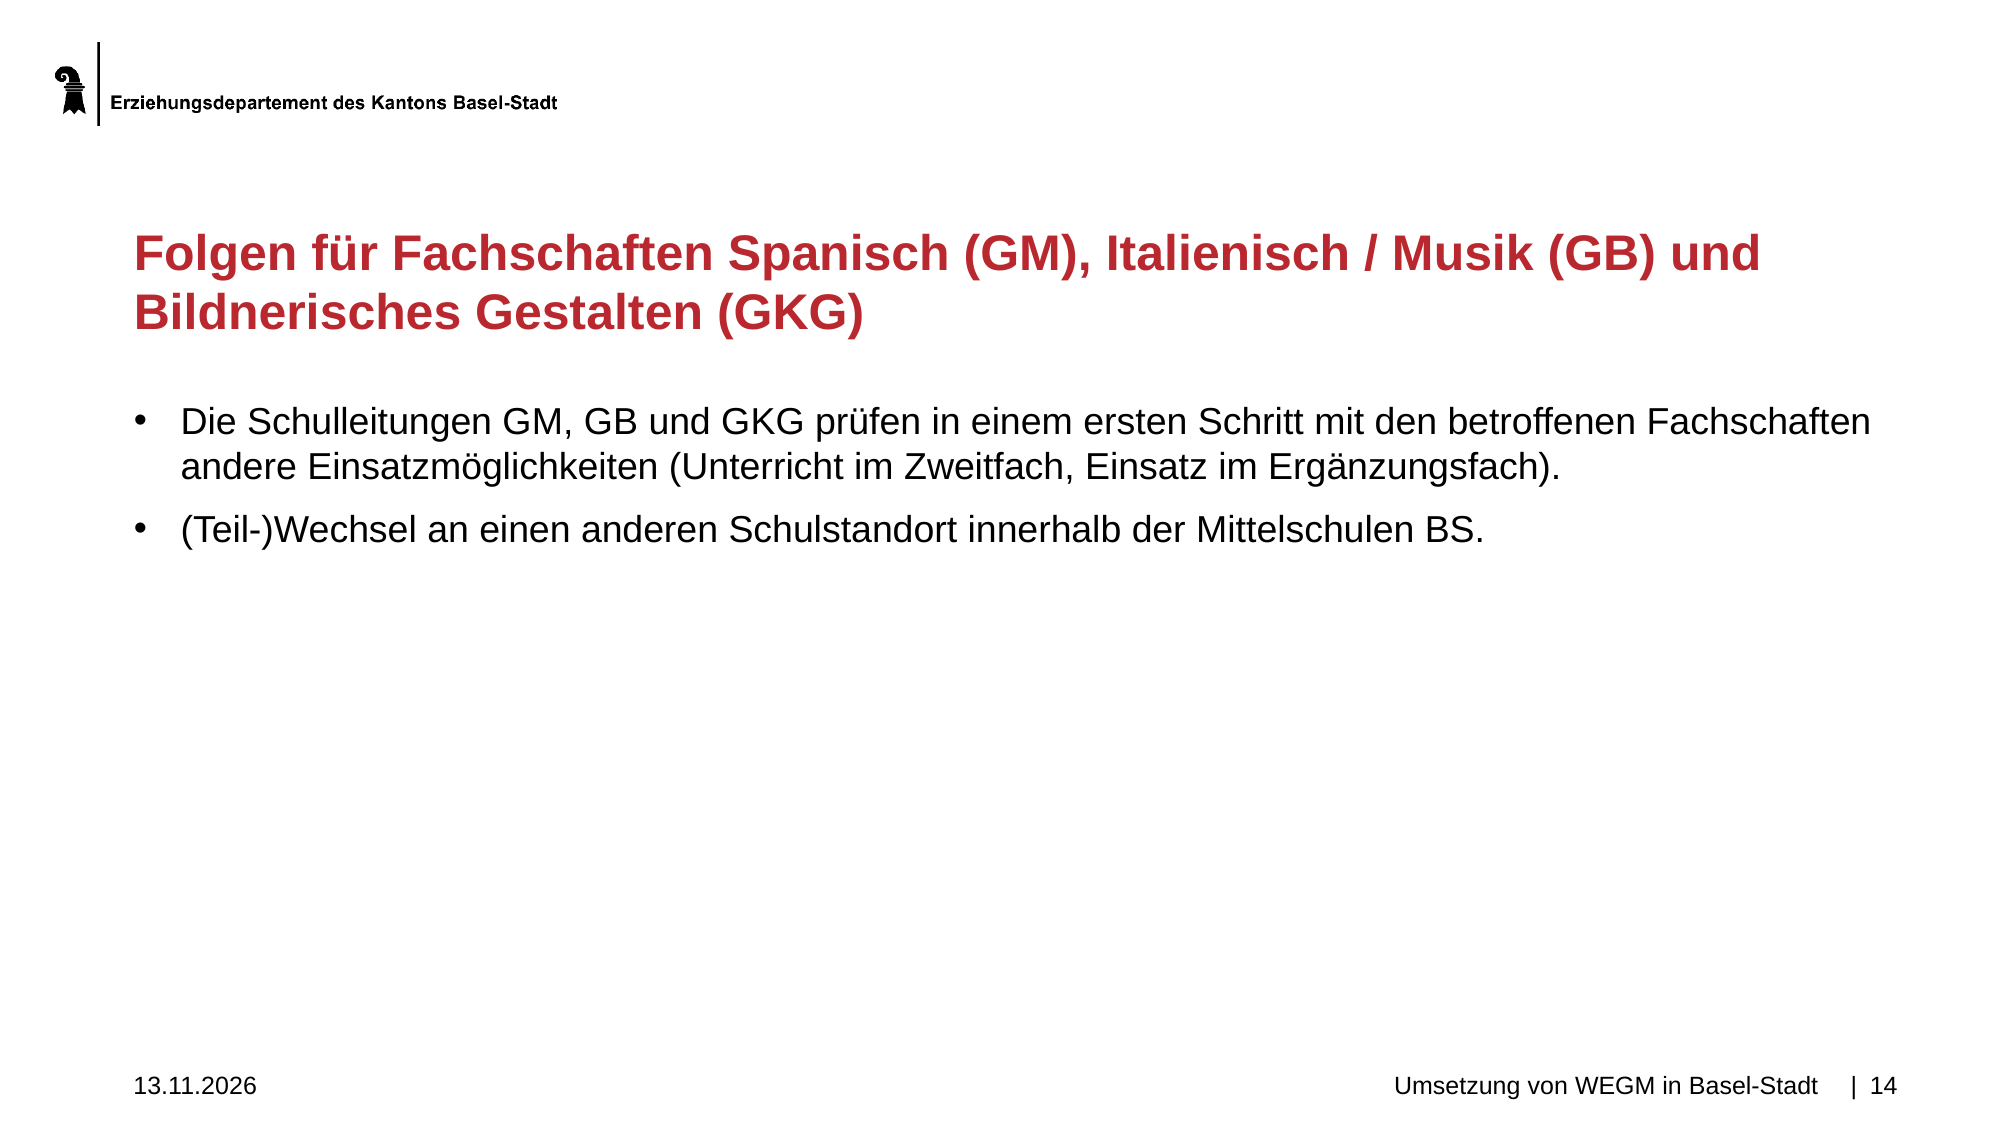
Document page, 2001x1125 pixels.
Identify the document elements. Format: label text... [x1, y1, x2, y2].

picture [54, 42, 557, 126]
footer Umsetzung von WEGM in Basel-Stadt [598, 1064, 1820, 1125]
slide_number | 14 [1850, 1064, 2000, 1125]
list Die Schulleitungen GM, GB und GKG prüfen in einem ersten Schritt mit den betroffenen Fachschaften andere Einsatzmöglichkeiten (Unterricht im Zweitfach, Einsatz im Ergänzungsfach). (Teil-)Wechsel an einen anderen Schulstandort innerhalb der Mittelschulen BS. [133, 396, 1914, 1018]
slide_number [133, 1064, 567, 1125]
title Folgen für Fachschaften Spanisch (GM), Italienisch / Musik (GB) und Bildnerisches Gestalten (GKG) [133, 219, 1914, 362]
